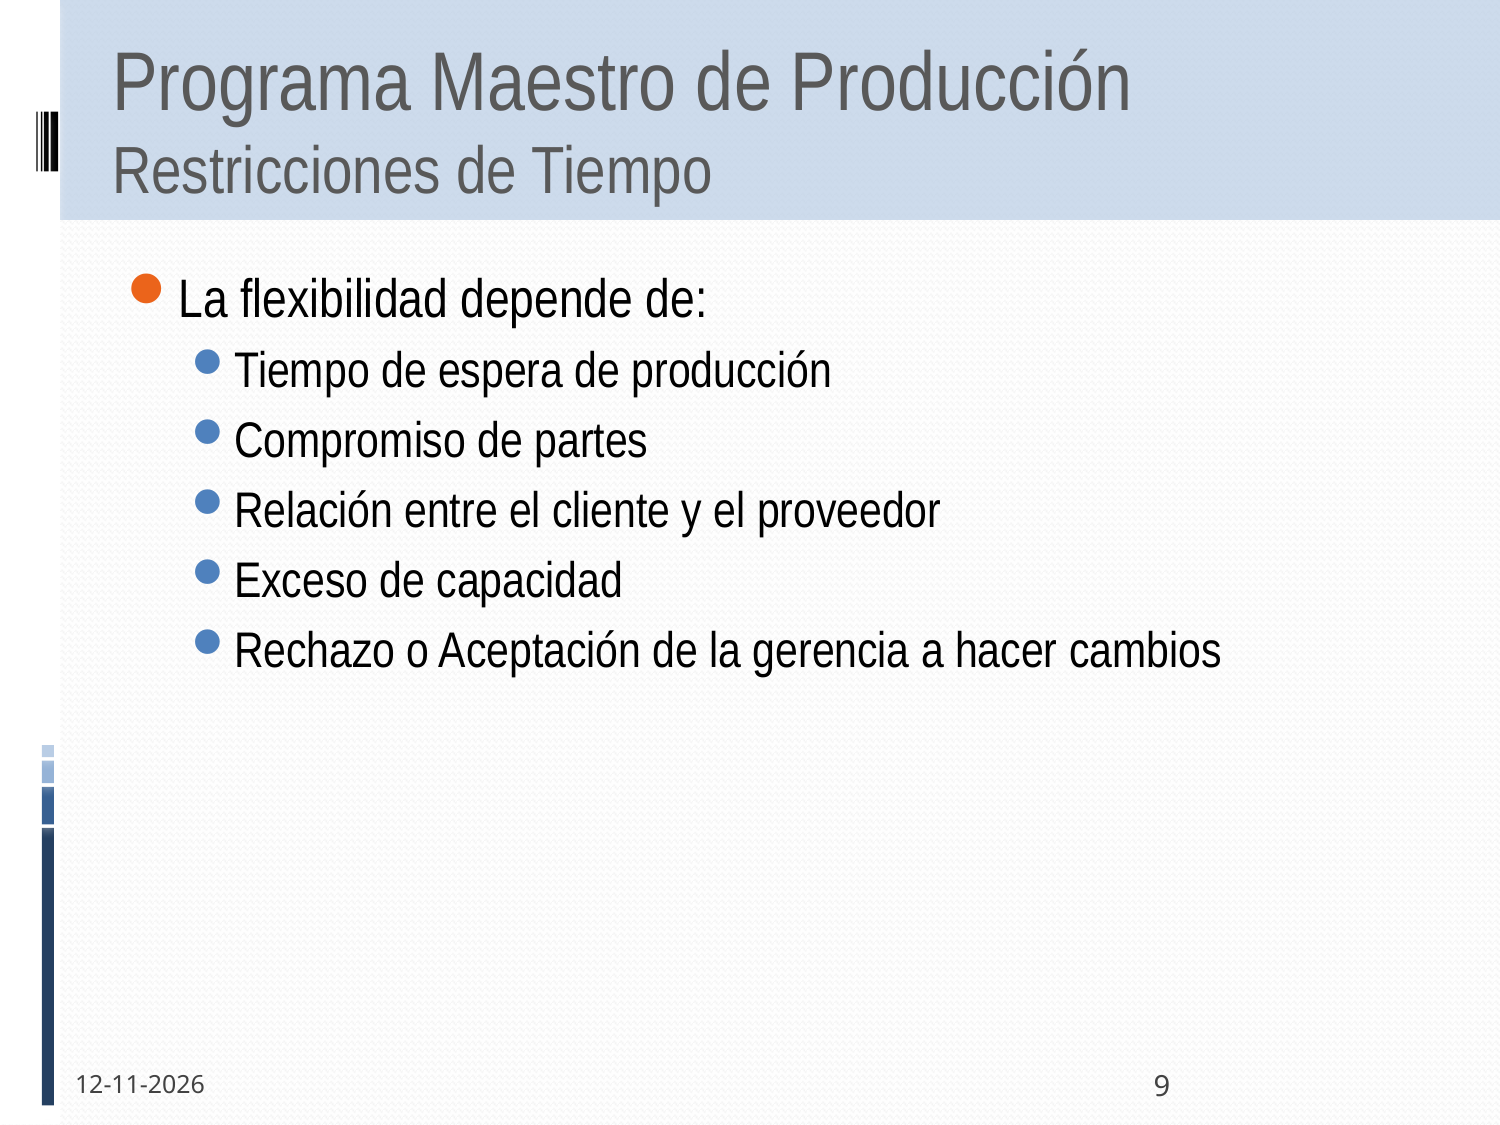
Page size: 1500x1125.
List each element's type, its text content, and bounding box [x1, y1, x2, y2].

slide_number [75, 1042, 243, 1103]
slide_number 9 [1045, 1046, 1171, 1107]
list La flexibilidad depende de: Tiempo de espera de producción Compromiso de partes Relación entre el cliente y el proveedor Exceso de capacidad Rechazo o Aceptación de la gerencia a hacer cambios [111, 255, 1436, 1038]
title Programa Maestro de Producción Restricciones de Tiempo [111, 18, 1436, 207]
